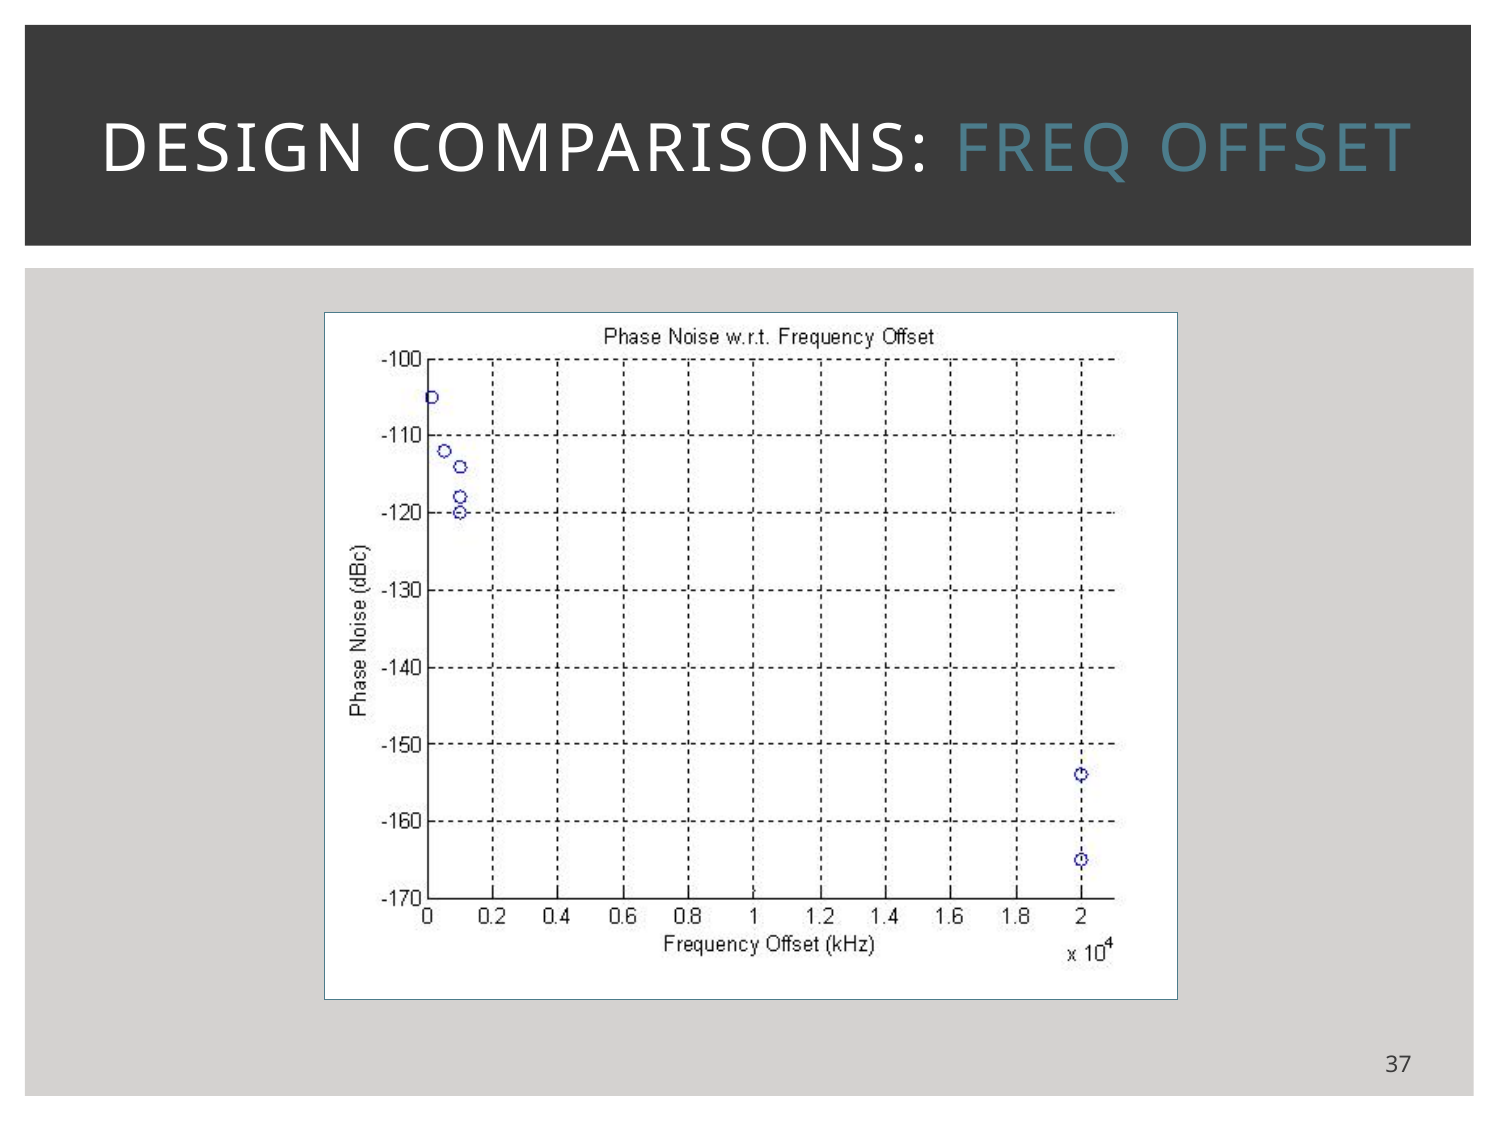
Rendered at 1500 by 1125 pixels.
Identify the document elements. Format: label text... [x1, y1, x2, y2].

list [324, 312, 1178, 1001]
title DESIGN COMPARISONS: FREQ OFFSET [62, 58, 1450, 232]
slide_number 37 [1349, 1041, 1448, 1089]
